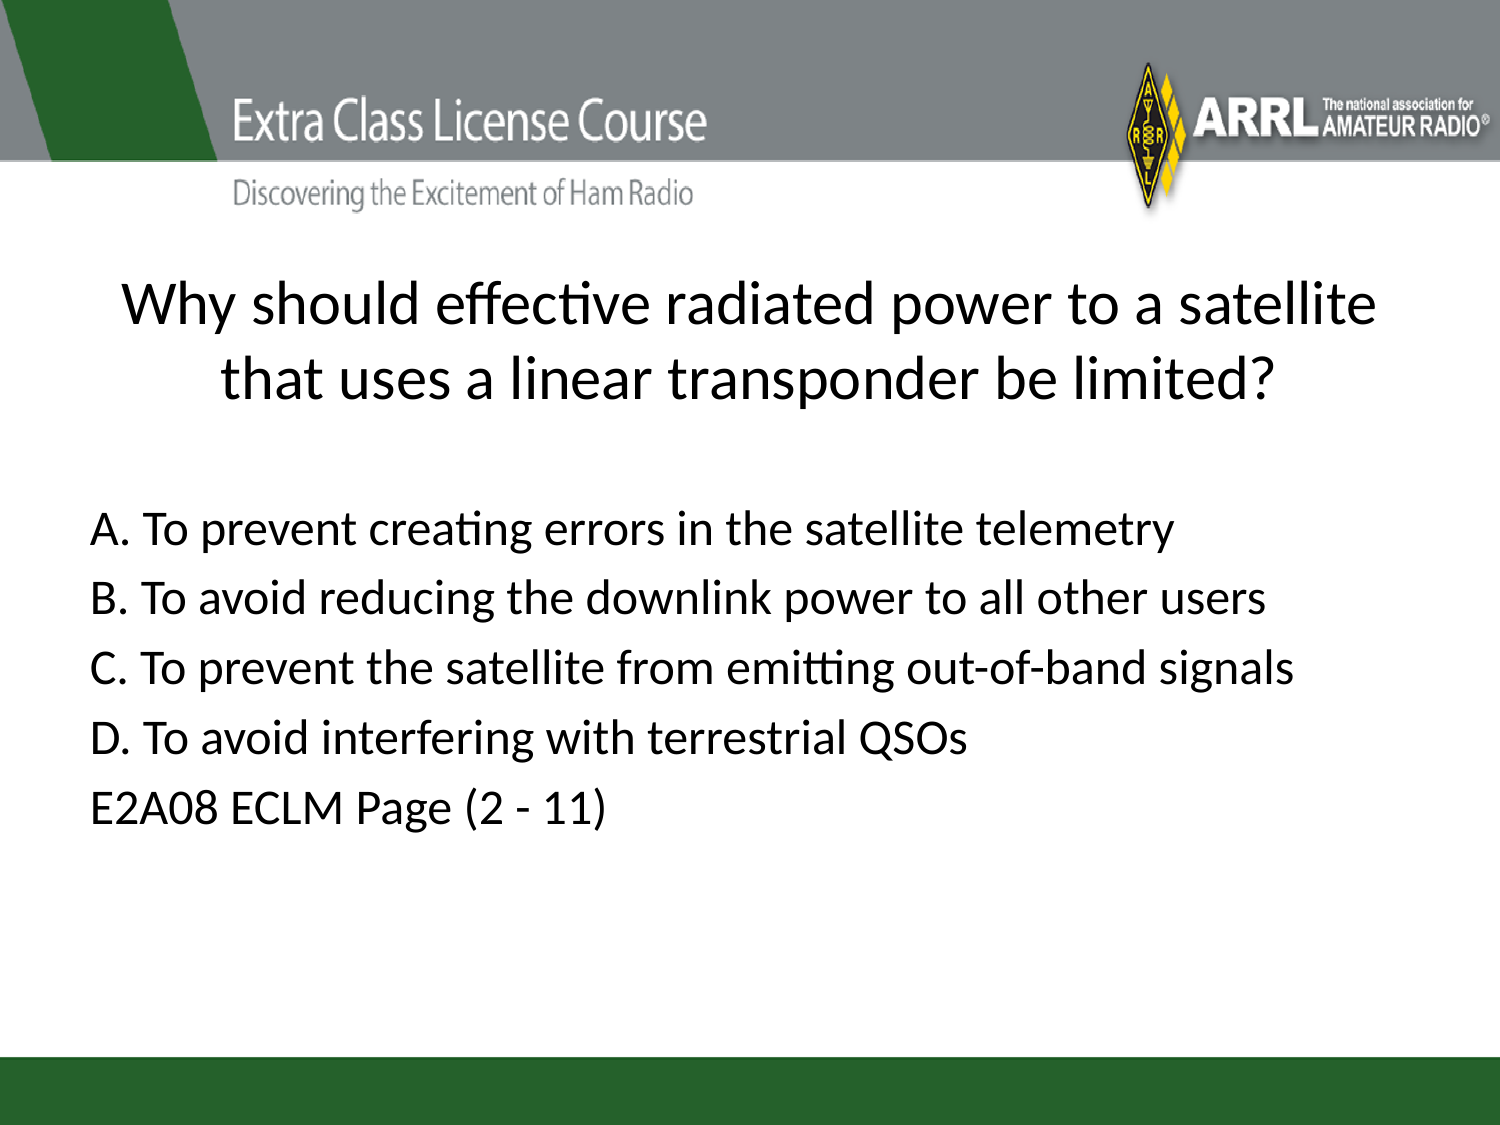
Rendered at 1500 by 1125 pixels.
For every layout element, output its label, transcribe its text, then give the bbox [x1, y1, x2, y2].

title Why should effective radiated power to a satellite that uses a linear transponder be limited? [75, 254, 1425, 435]
picture [0, 0, 1500, 1125]
list A. To prevent creating errors in the satellite telemetry B. To avoid reducing the downlink power to all other users C. To prevent the satellite from emitting out-of-band signals D. To avoid interfering with terrestrial QSOs E2A08 ECLM Page (2 - 11) [75, 487, 1425, 1005]
